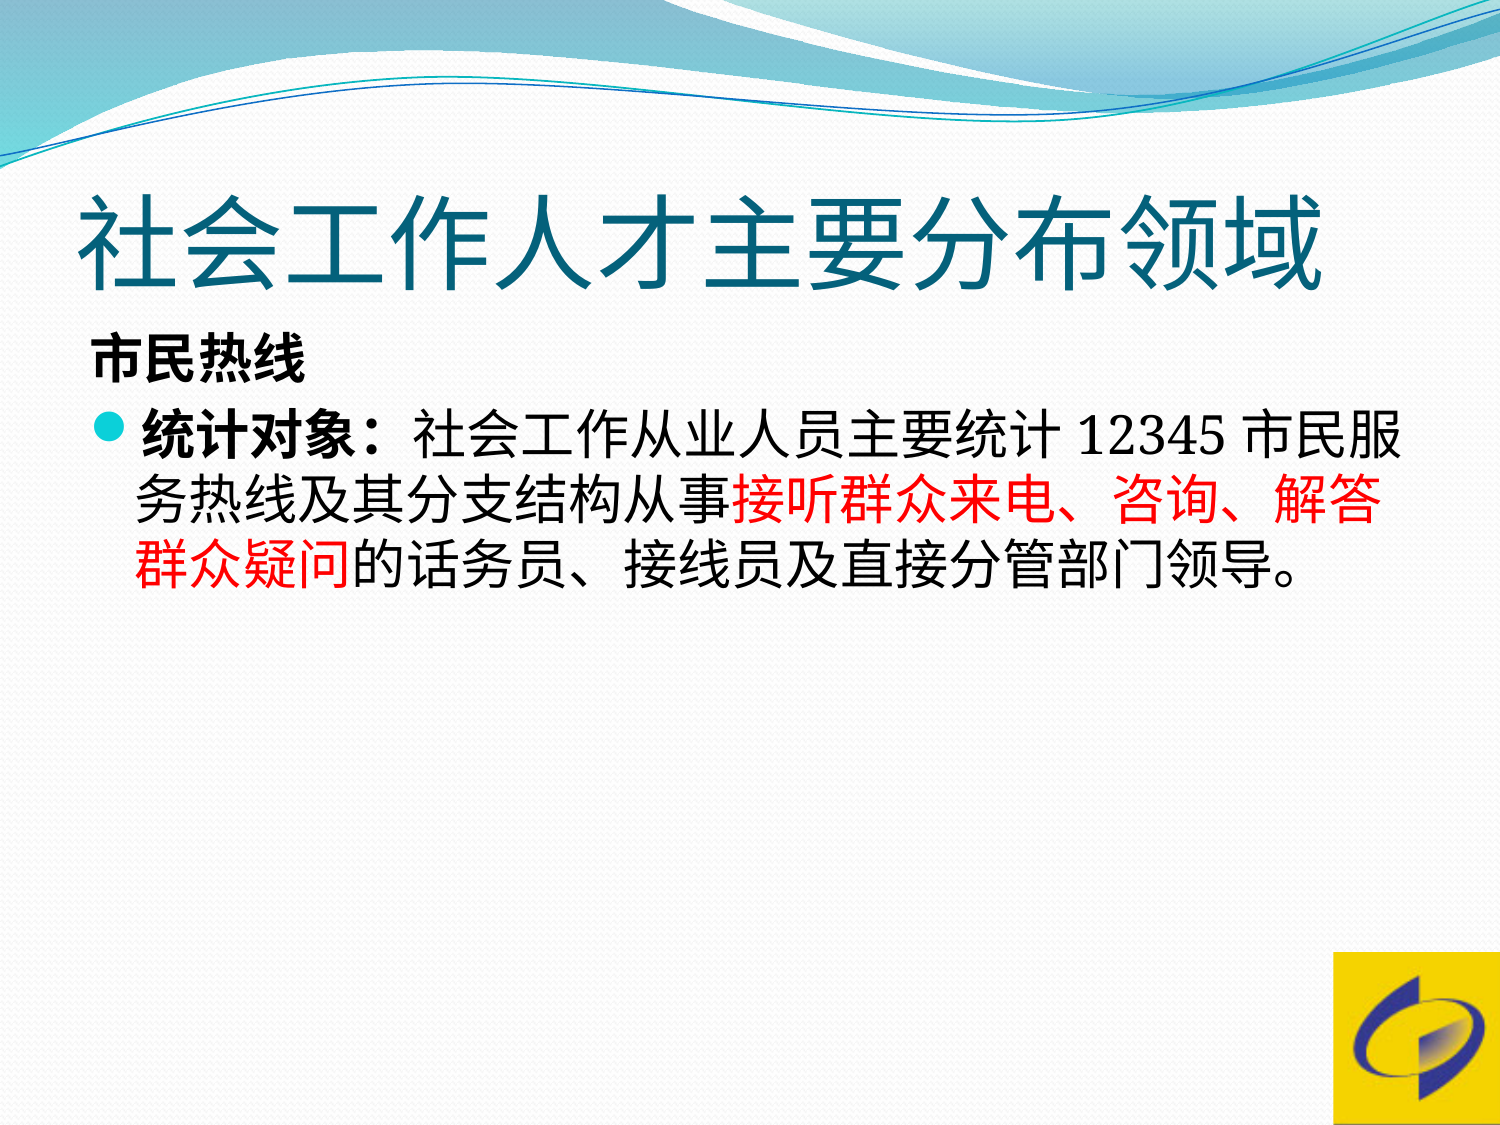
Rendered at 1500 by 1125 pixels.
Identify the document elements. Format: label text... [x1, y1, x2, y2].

list 市民热线 统计对象：社会工作从业人员主要统计12345市民服务热线及其分支结构从事接听群众来电、咨询、解答群众疑问的话务员、接线员及直接分管部门领导。 [75, 317, 1425, 1038]
picture [1333, 952, 1500, 1125]
title 社会工作人才主要分布领域 [75, 115, 1425, 303]
